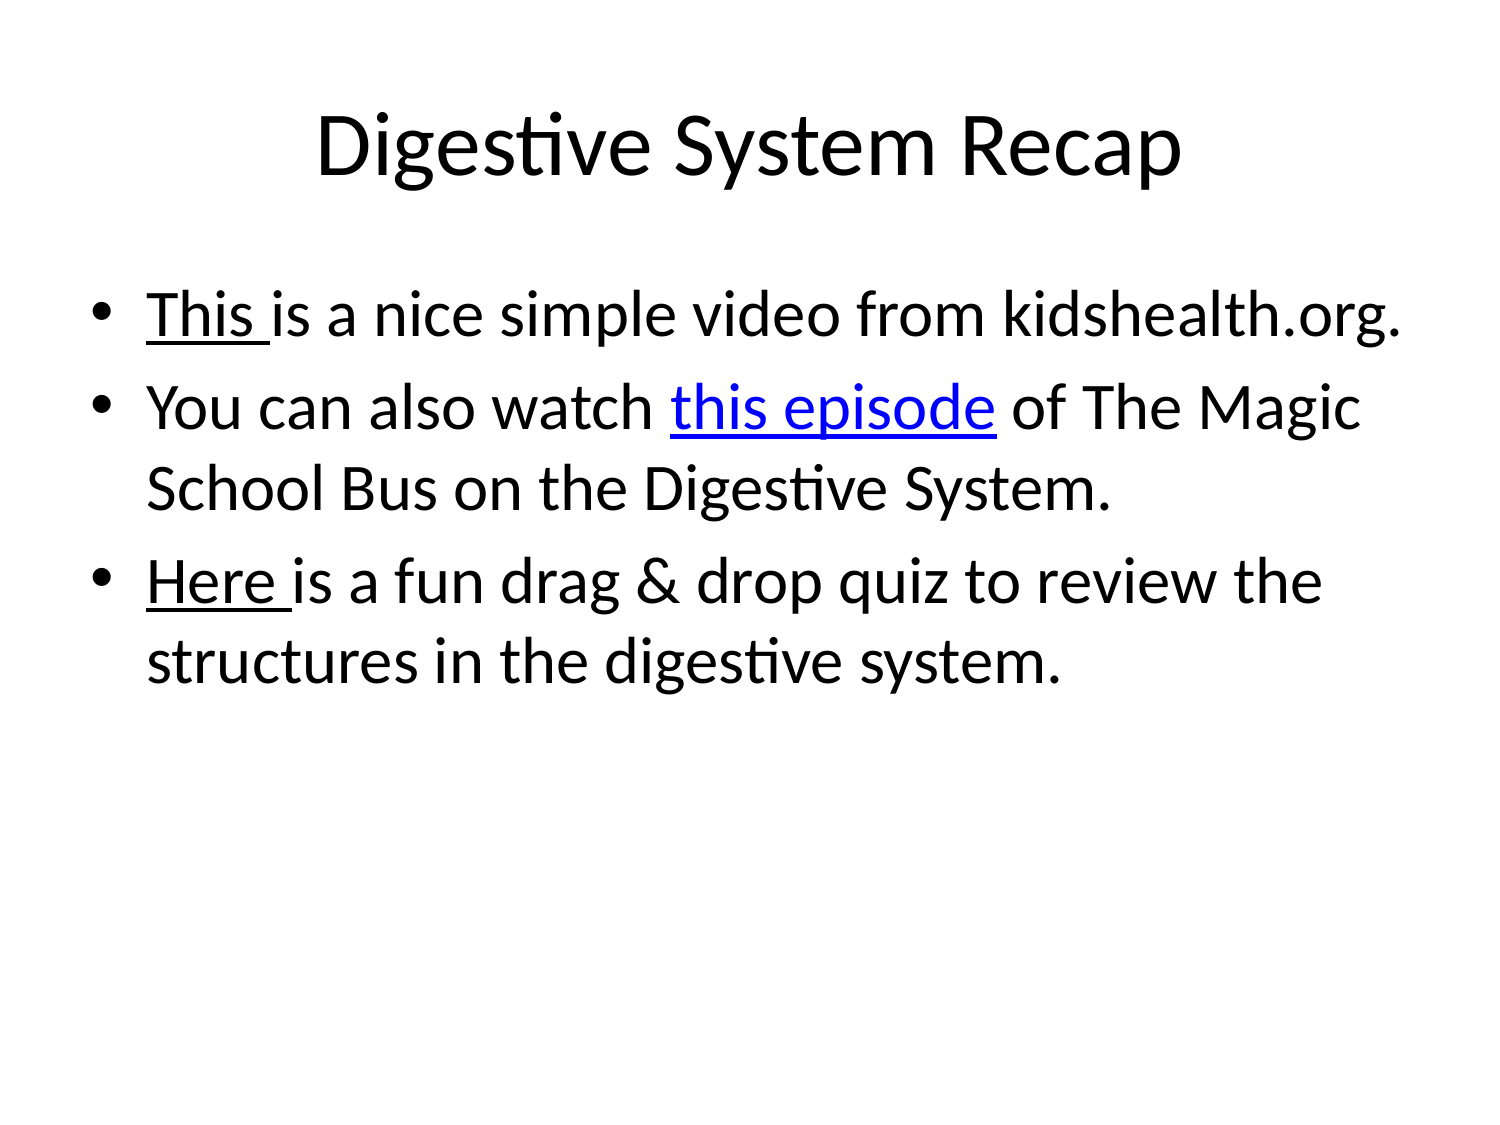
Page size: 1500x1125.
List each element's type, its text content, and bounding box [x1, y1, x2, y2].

list This is a nice simple video from kidshealth.org. You can also watch this episode of The Magic School Bus on the Digestive System. Here is a fun drag & drop quiz to review the structures in the digestive system. [75, 262, 1425, 1005]
title Digestive System Recap [75, 45, 1425, 233]
